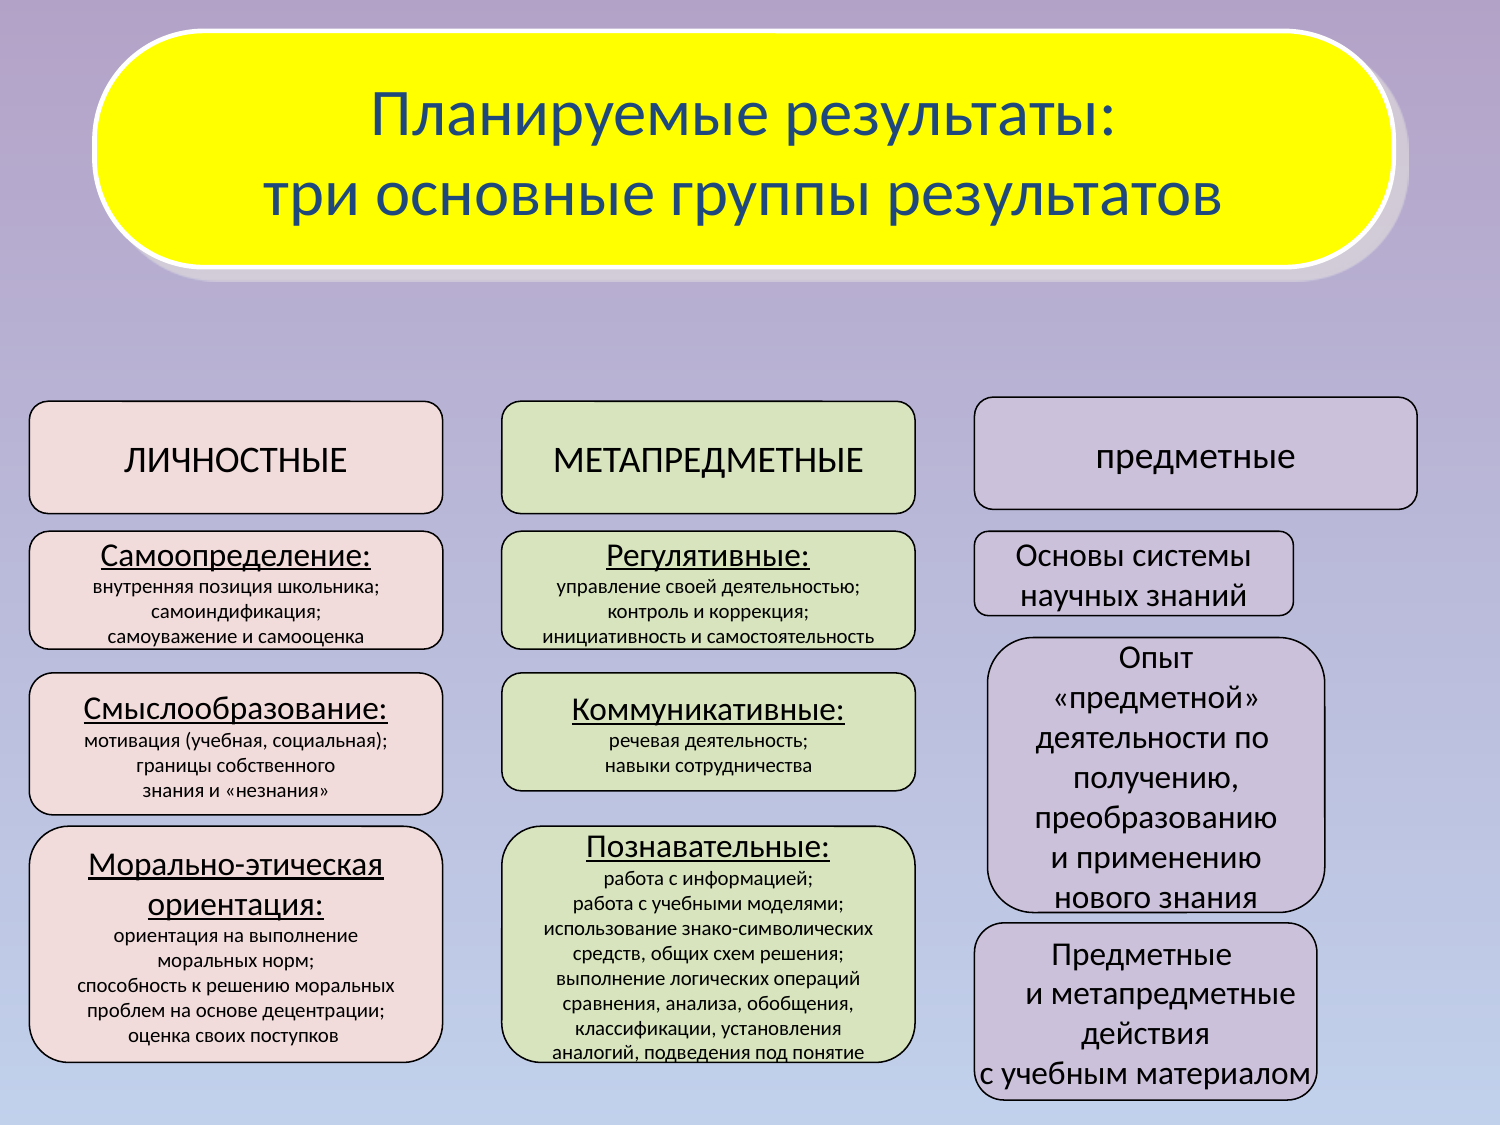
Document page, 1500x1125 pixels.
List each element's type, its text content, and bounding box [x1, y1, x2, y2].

text_box предметные [974, 397, 1418, 510]
text_box Морально-этическая ориентация: ориентация на выполнение моральных норм; способность к решению моральных проблем на основе децентрации; оценка своих поступков [29, 826, 443, 1063]
text_box ЛИЧНОСТНЫЕ [29, 401, 443, 514]
text_box Регулятивные: управление своей деятельностью; контроль и коррекция; инициативность и самостоятельность [501, 531, 916, 650]
text_box Планируемые результаты: три основные группы результатов [94, 30, 1394, 268]
text_box Опыт «предметной» деятельности по получению, преобразованию и применению нового знания [987, 637, 1325, 913]
text_box Основы системы научных знаний [974, 531, 1294, 616]
text_box Смыслообразование: мотивация (учебная, социальная); границы собственного знания и «незнания» [29, 672, 443, 815]
text_box Самоопределение: внутренняя позиция школьника; самоиндификация; самоуважение и самооценка [29, 531, 443, 650]
text_box Коммуникативные: речевая деятельность; навыки сотрудничества [501, 672, 916, 791]
text_box Познавательные: работа с информацией; работа с учебными моделями; использование знако-символических средств, общих схем решения; выполнение логических операций сравнения, анализа, обобщения, классификации, установления аналогий, подведения под понятие [501, 826, 916, 1063]
text_box Предметные и метапредметные действия с учебным материалом [974, 922, 1317, 1101]
text_box МЕТАПРЕДМЕТНЫЕ [501, 401, 916, 514]
